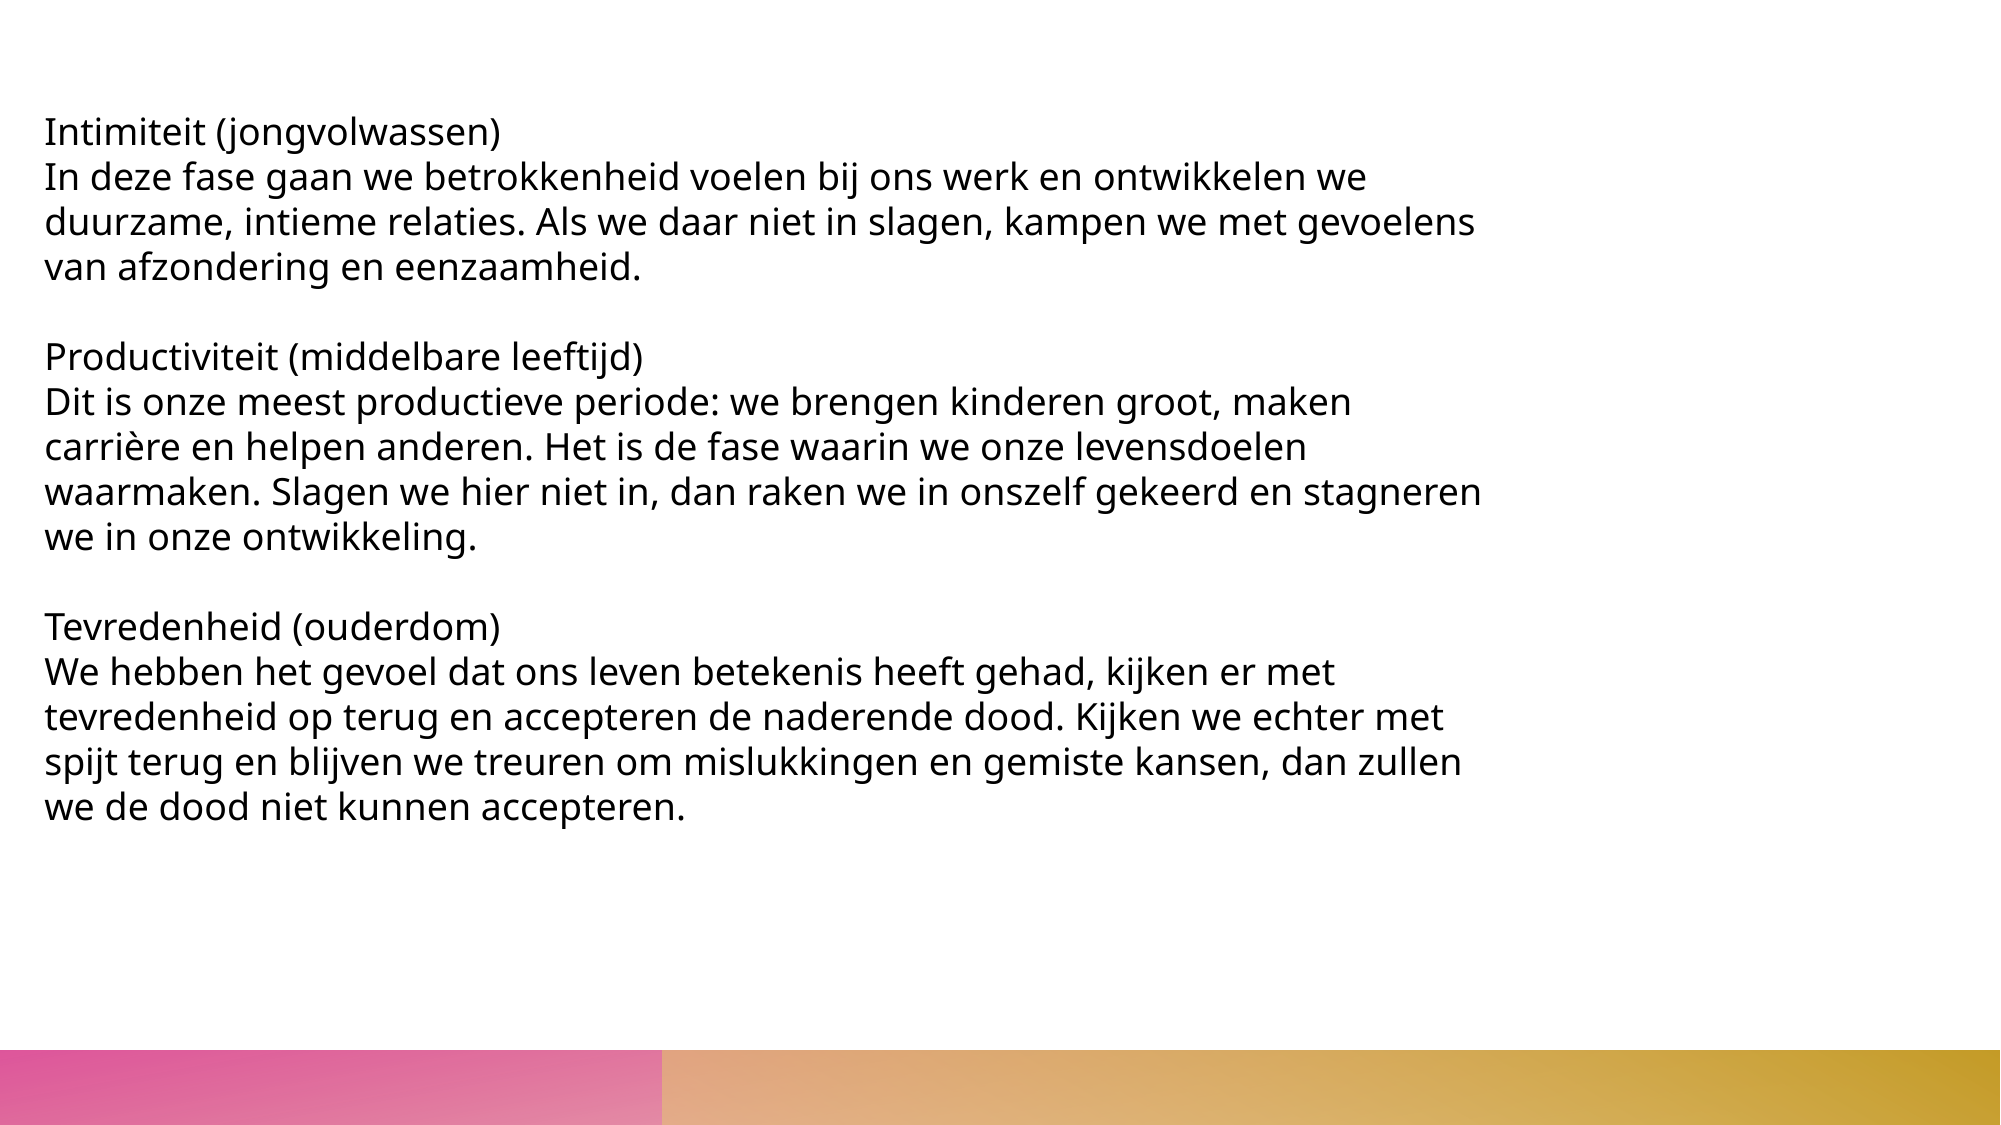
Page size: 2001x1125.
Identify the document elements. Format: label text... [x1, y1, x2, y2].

text_box Intimiteit (jongvolwassen) In deze fase gaan we betrokkenheid voelen bij ons werk en ontwikkelen we duurzame, intieme relaties. Als we daar niet in slagen, kampen we met gevoelens van afzondering en eenzaamheid. Productiviteit (middelbare leeftijd) Dit is onze meest productieve periode: we brengen kinderen groot, maken carrière en helpen anderen. Het is de fase waarin we onze levensdoelen waarmaken. Slagen we hier niet in, dan raken we in onszelf gekeerd en stagneren we in onze ontwikkeling. Tevredenheid (ouderdom) We hebben het gevoel dat ons leven betekenis heeft gehad, kijken er met tevredenheid op terug en accepteren de naderende dood. Kijken we echter met spijt terug en blijven we treuren om mislukkingen en gemiste kansen, dan zullen we de dood niet kunnen accepteren. [29, 100, 1500, 836]
